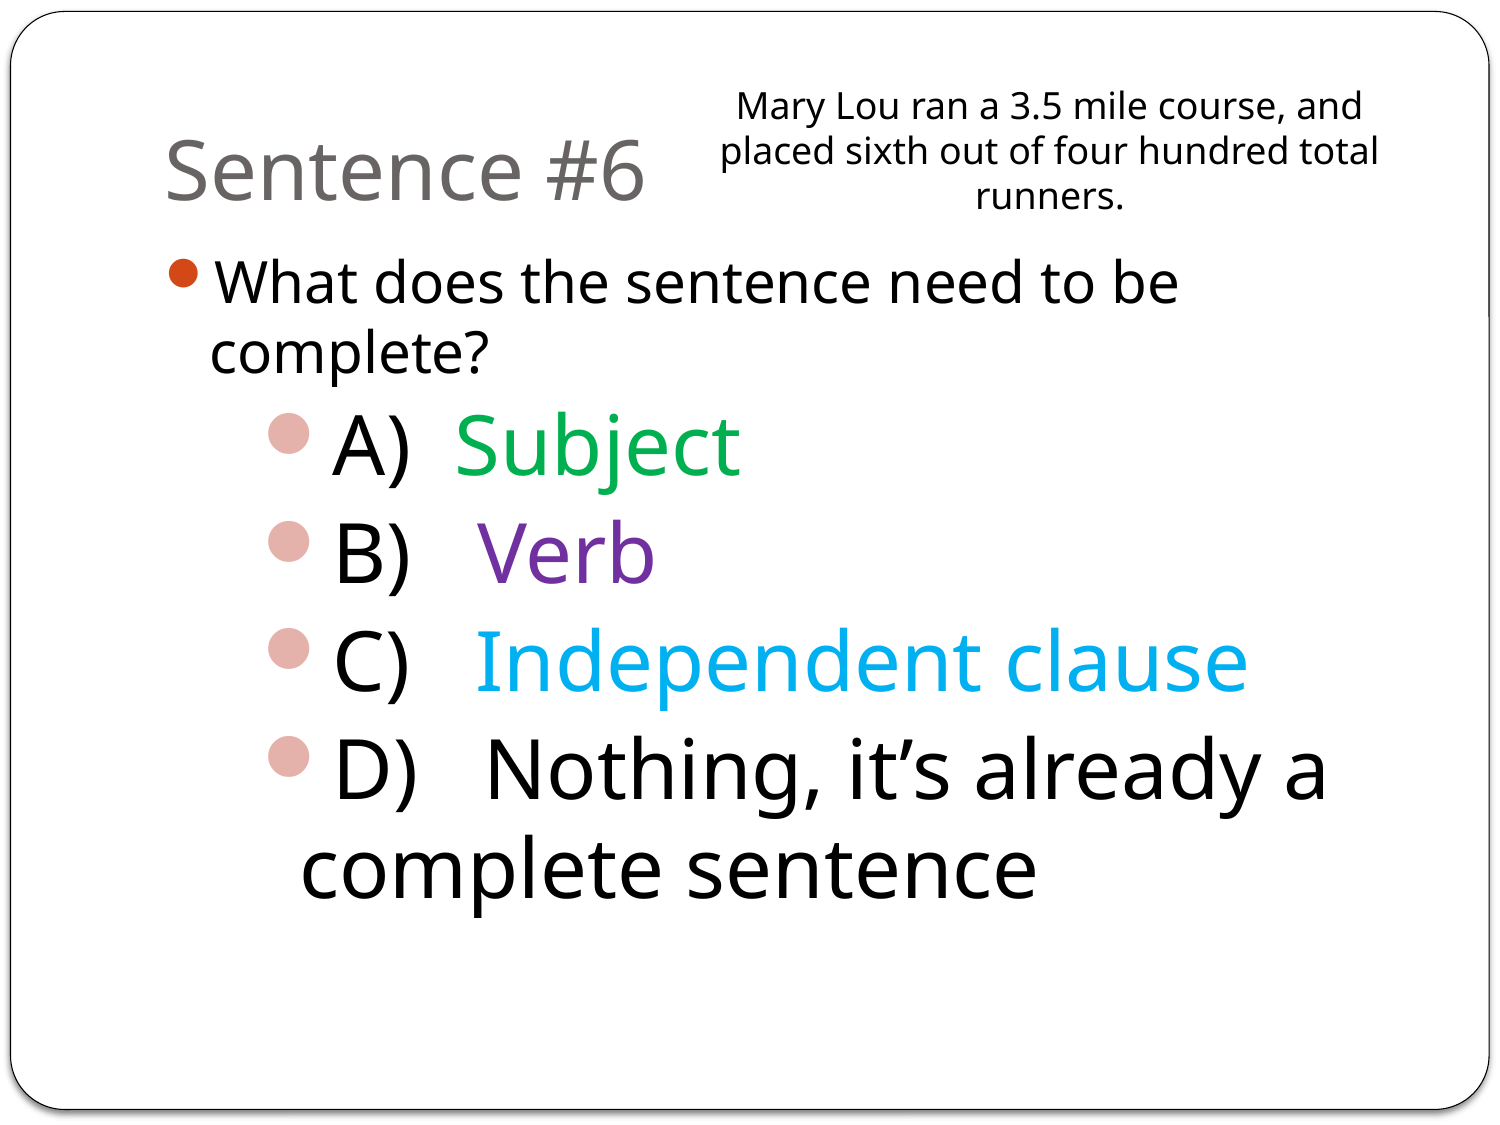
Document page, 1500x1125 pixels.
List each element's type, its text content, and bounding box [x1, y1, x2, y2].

list What does the sentence need to be complete? A) Subject B) Verb C) Independent clause D) Nothing, it’s already a complete sentence [150, 237, 1425, 988]
title Sentence #6 [150, 45, 1425, 233]
text_box Mary Lou ran a 3.5 mile course, and placed sixth out of four hundred total runners. [674, 74, 1425, 225]
